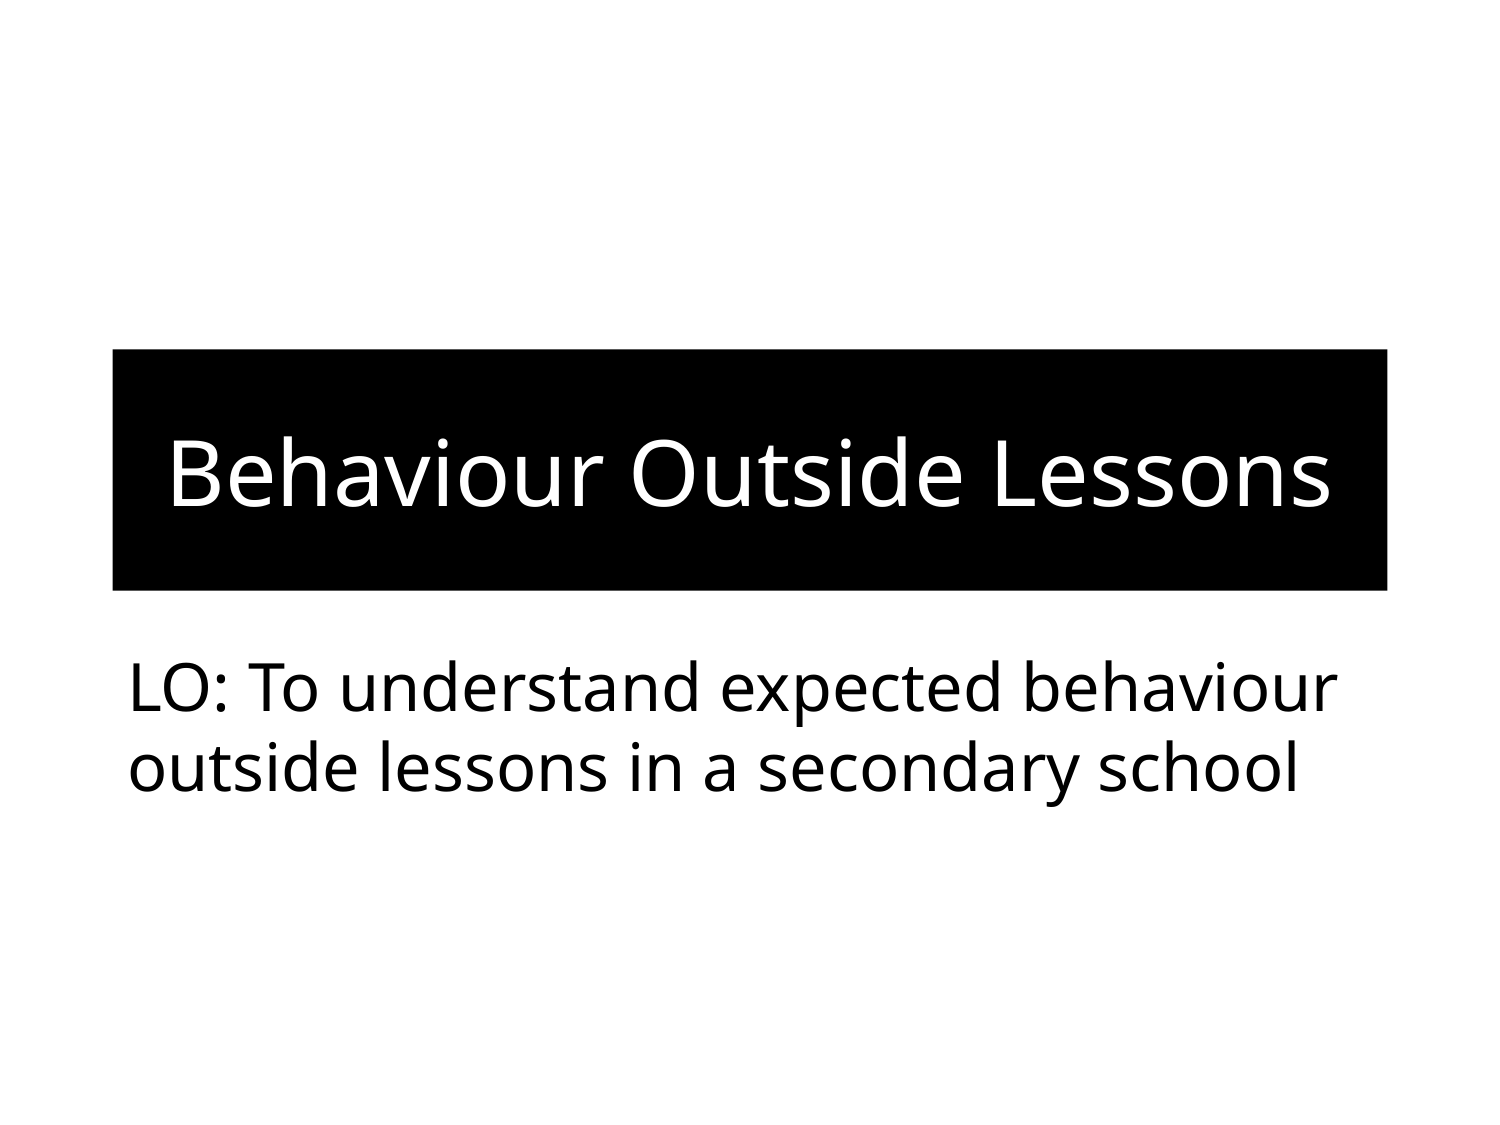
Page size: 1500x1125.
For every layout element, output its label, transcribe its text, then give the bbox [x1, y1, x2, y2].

title Behaviour Outside Lessons [112, 349, 1388, 591]
subtitle LO: To understand expected behaviour outside lessons in a secondary school [112, 637, 1388, 925]
